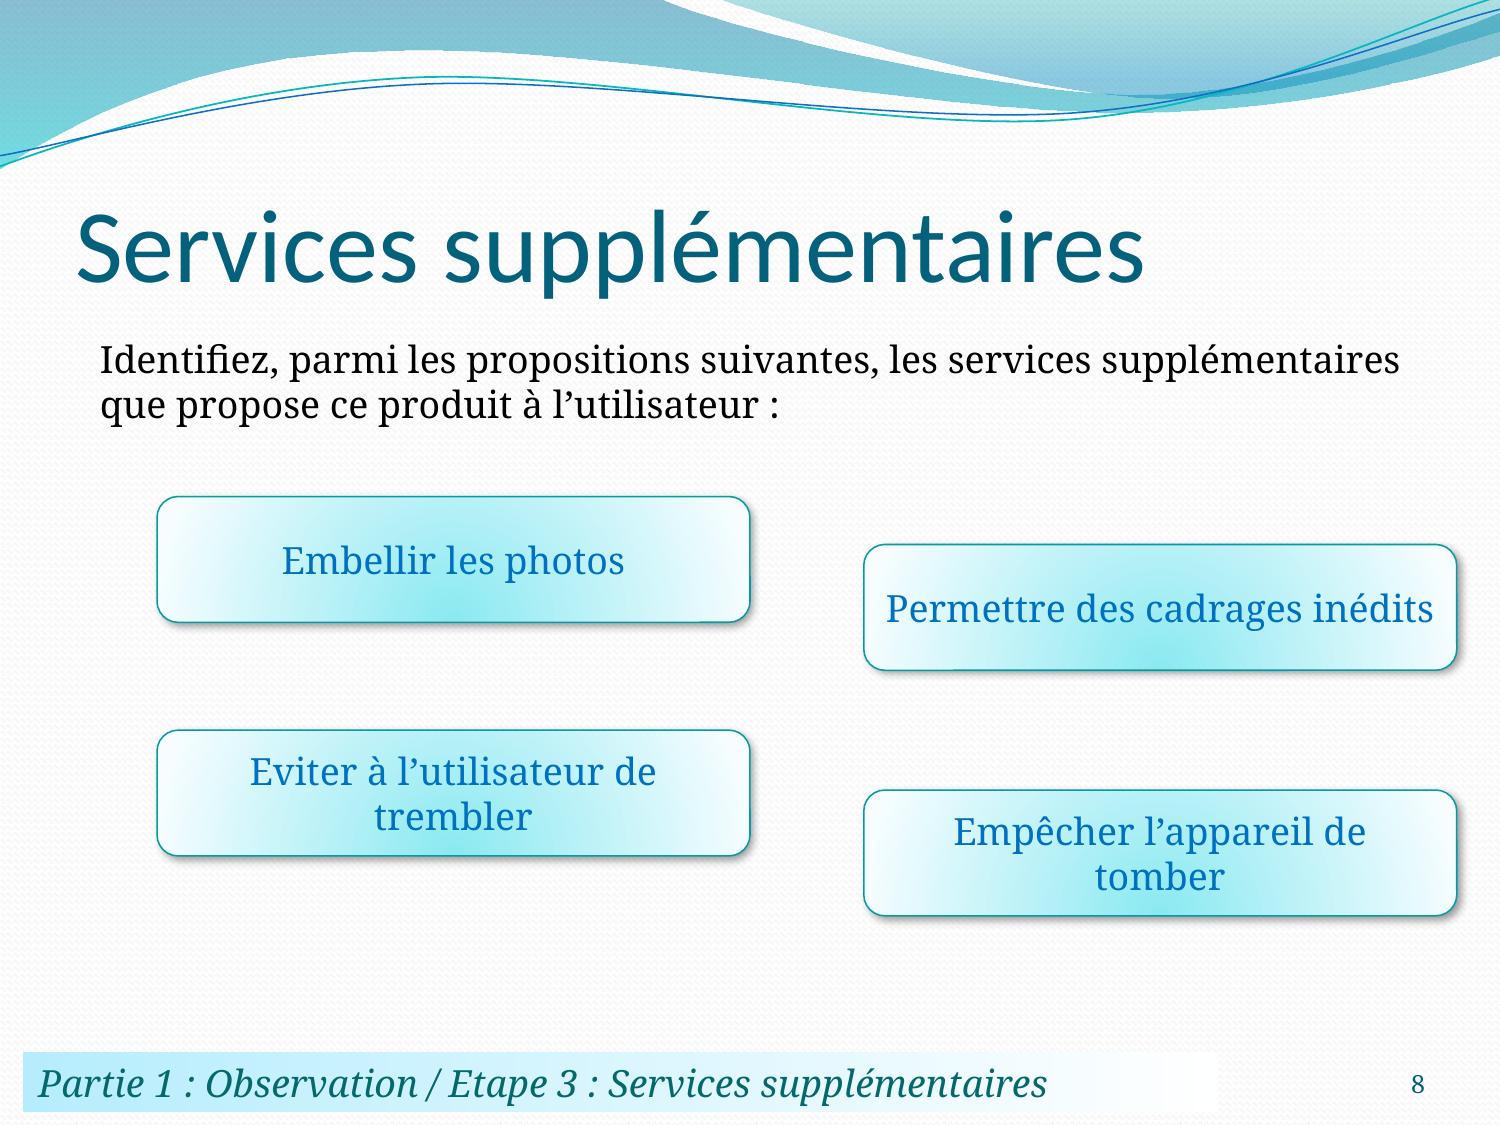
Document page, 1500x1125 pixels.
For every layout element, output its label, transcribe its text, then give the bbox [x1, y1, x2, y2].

text_box Embellir les photos [156, 495, 751, 624]
text_box Eviter à l’utilisateur de trembler [156, 729, 751, 857]
title Services supplémentaires [75, 115, 1438, 303]
text_box Partie 1 : Observation / Etape 3 : Services supplémentaires [21, 1051, 1219, 1114]
text_box Permettre des cadrages inédits [863, 543, 1458, 672]
slide_number 8 [1299, 1042, 1425, 1103]
text_box Empêcher l’appareil de tomber [863, 789, 1458, 917]
text_box Identifiez, parmi les propositions suivantes, les services supplémentaires que propose ce produit à l’utilisateur : [85, 328, 1457, 434]
